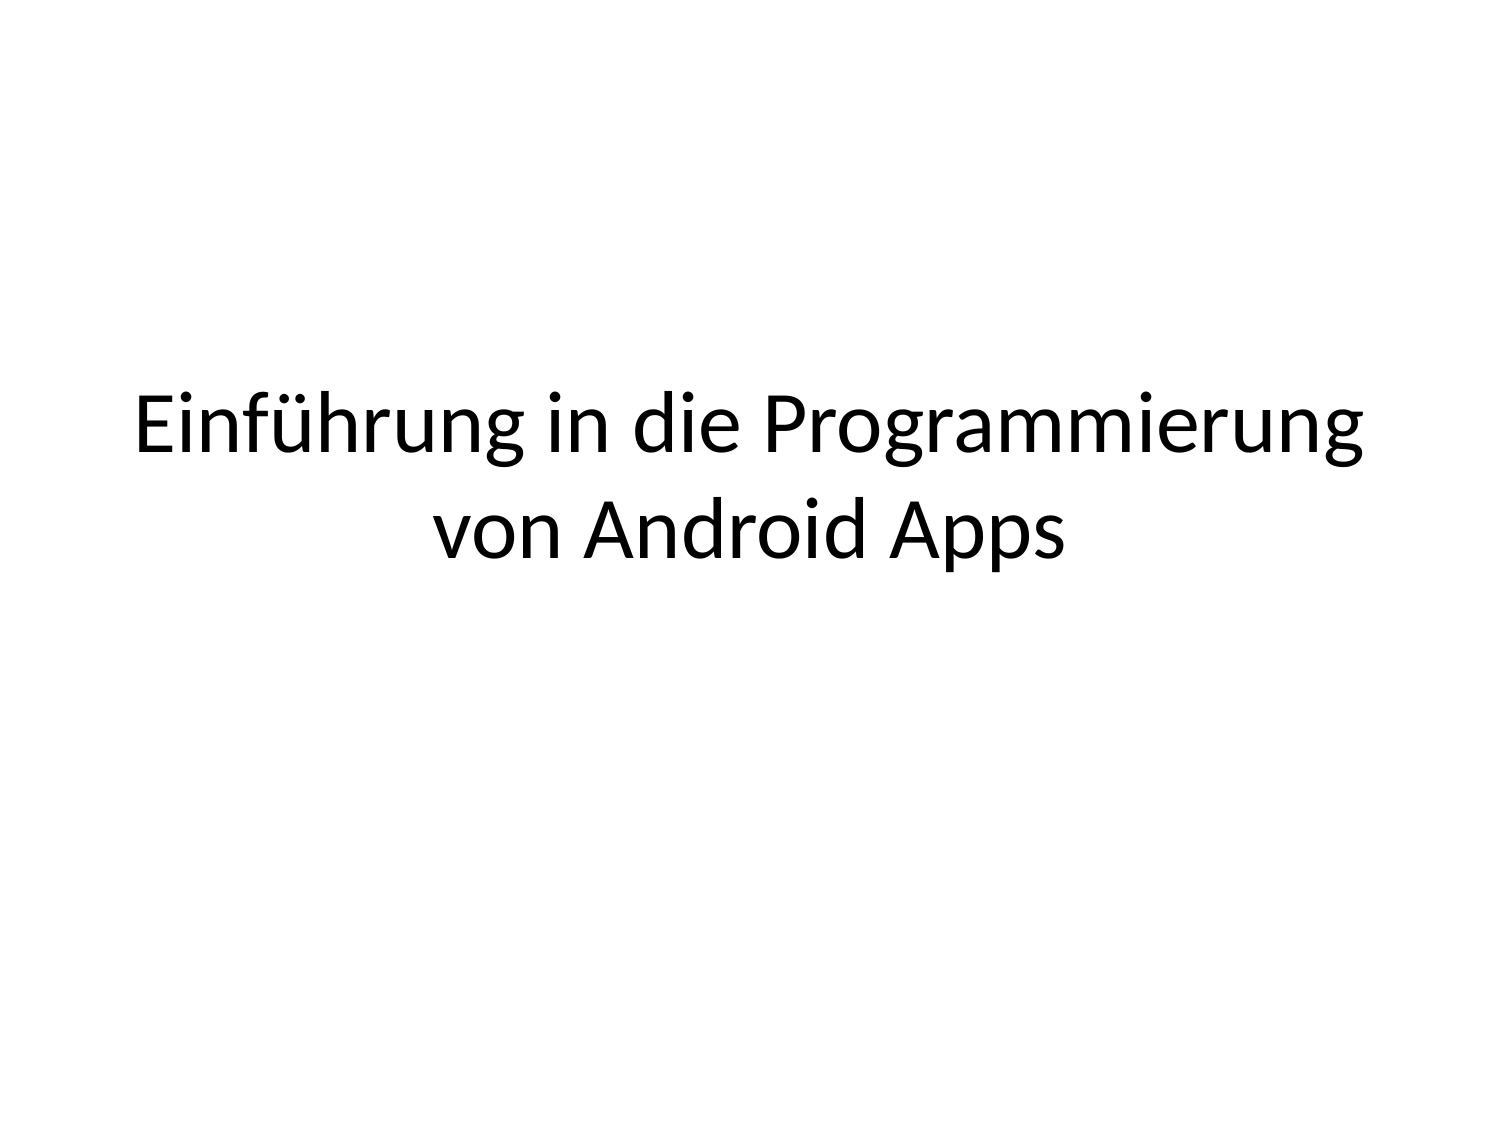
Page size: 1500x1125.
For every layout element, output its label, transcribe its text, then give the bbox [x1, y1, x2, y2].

title Einführung in die Programmierung von Android Apps [112, 349, 1388, 591]
